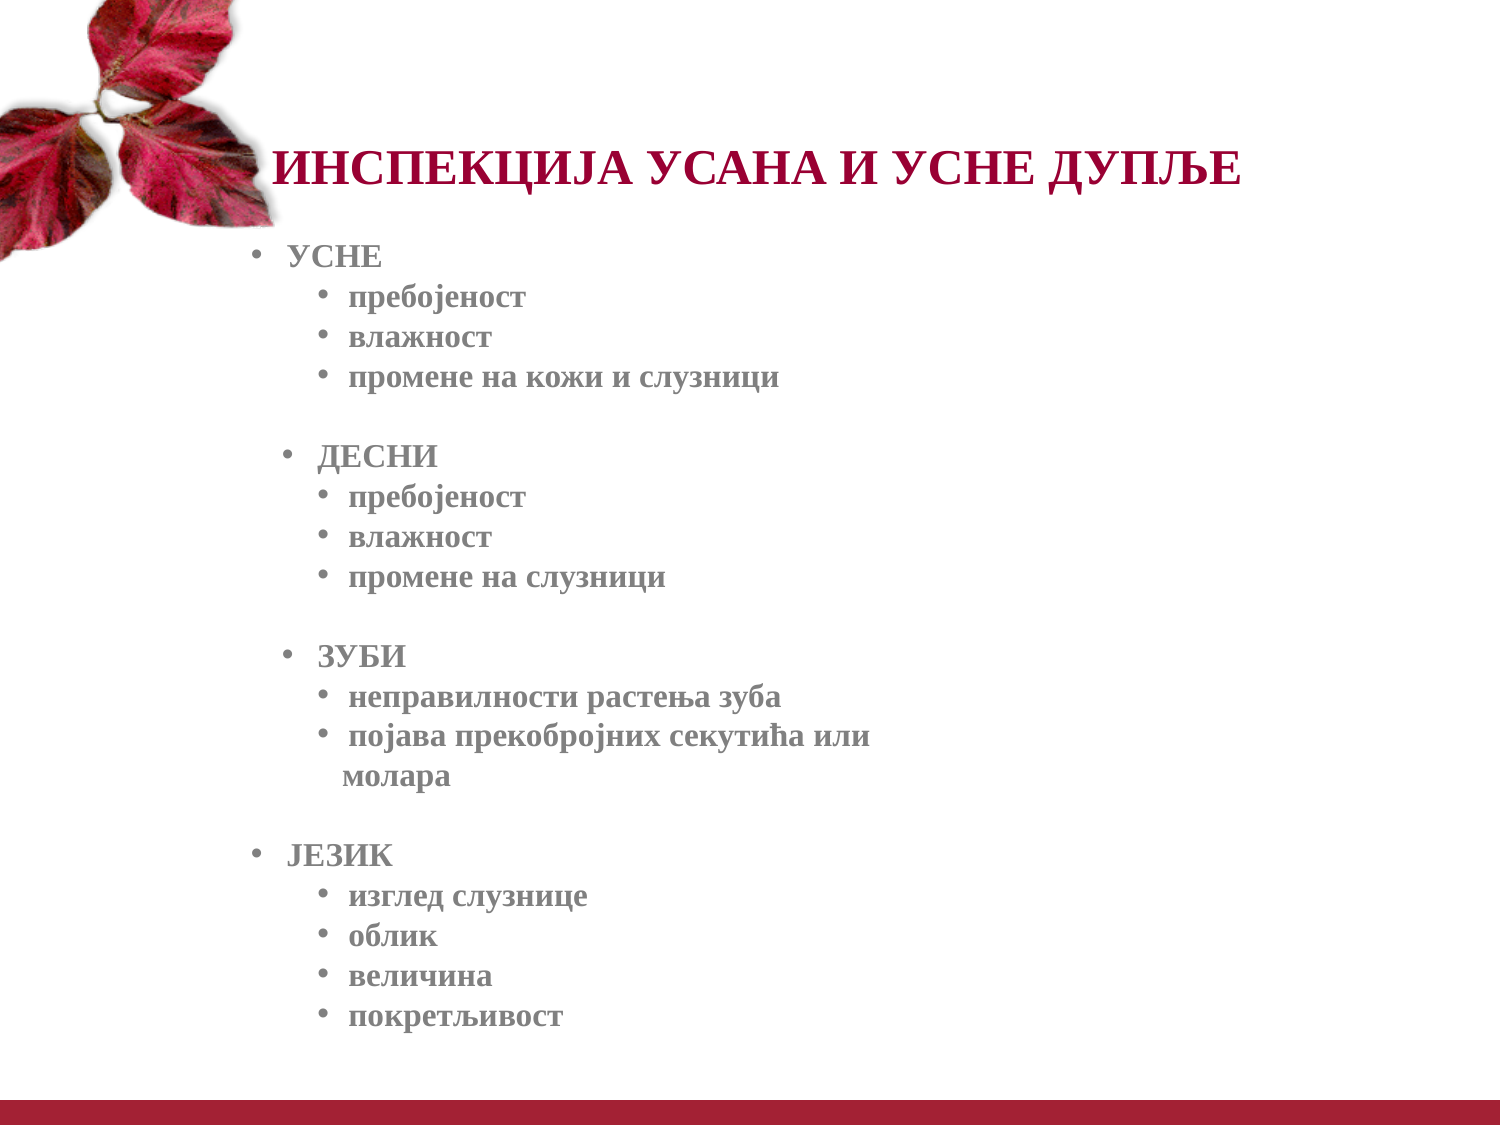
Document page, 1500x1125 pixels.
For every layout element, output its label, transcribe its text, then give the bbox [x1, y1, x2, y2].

picture [0, 0, 295, 273]
text_box ИНСПЕКЦИЈА УСАНА И УСНЕ ДУПЉЕ УСНЕ пребојеност влажност промене на кожи и слузници ДЕСНИ пребојеност влажност промене на слузници ЗУБИ неправилности растења зуба појава прекобројних секутића или молара ЈЕЗИК изглед слузнице облик величина покретљивост [123, 78, 1410, 1030]
